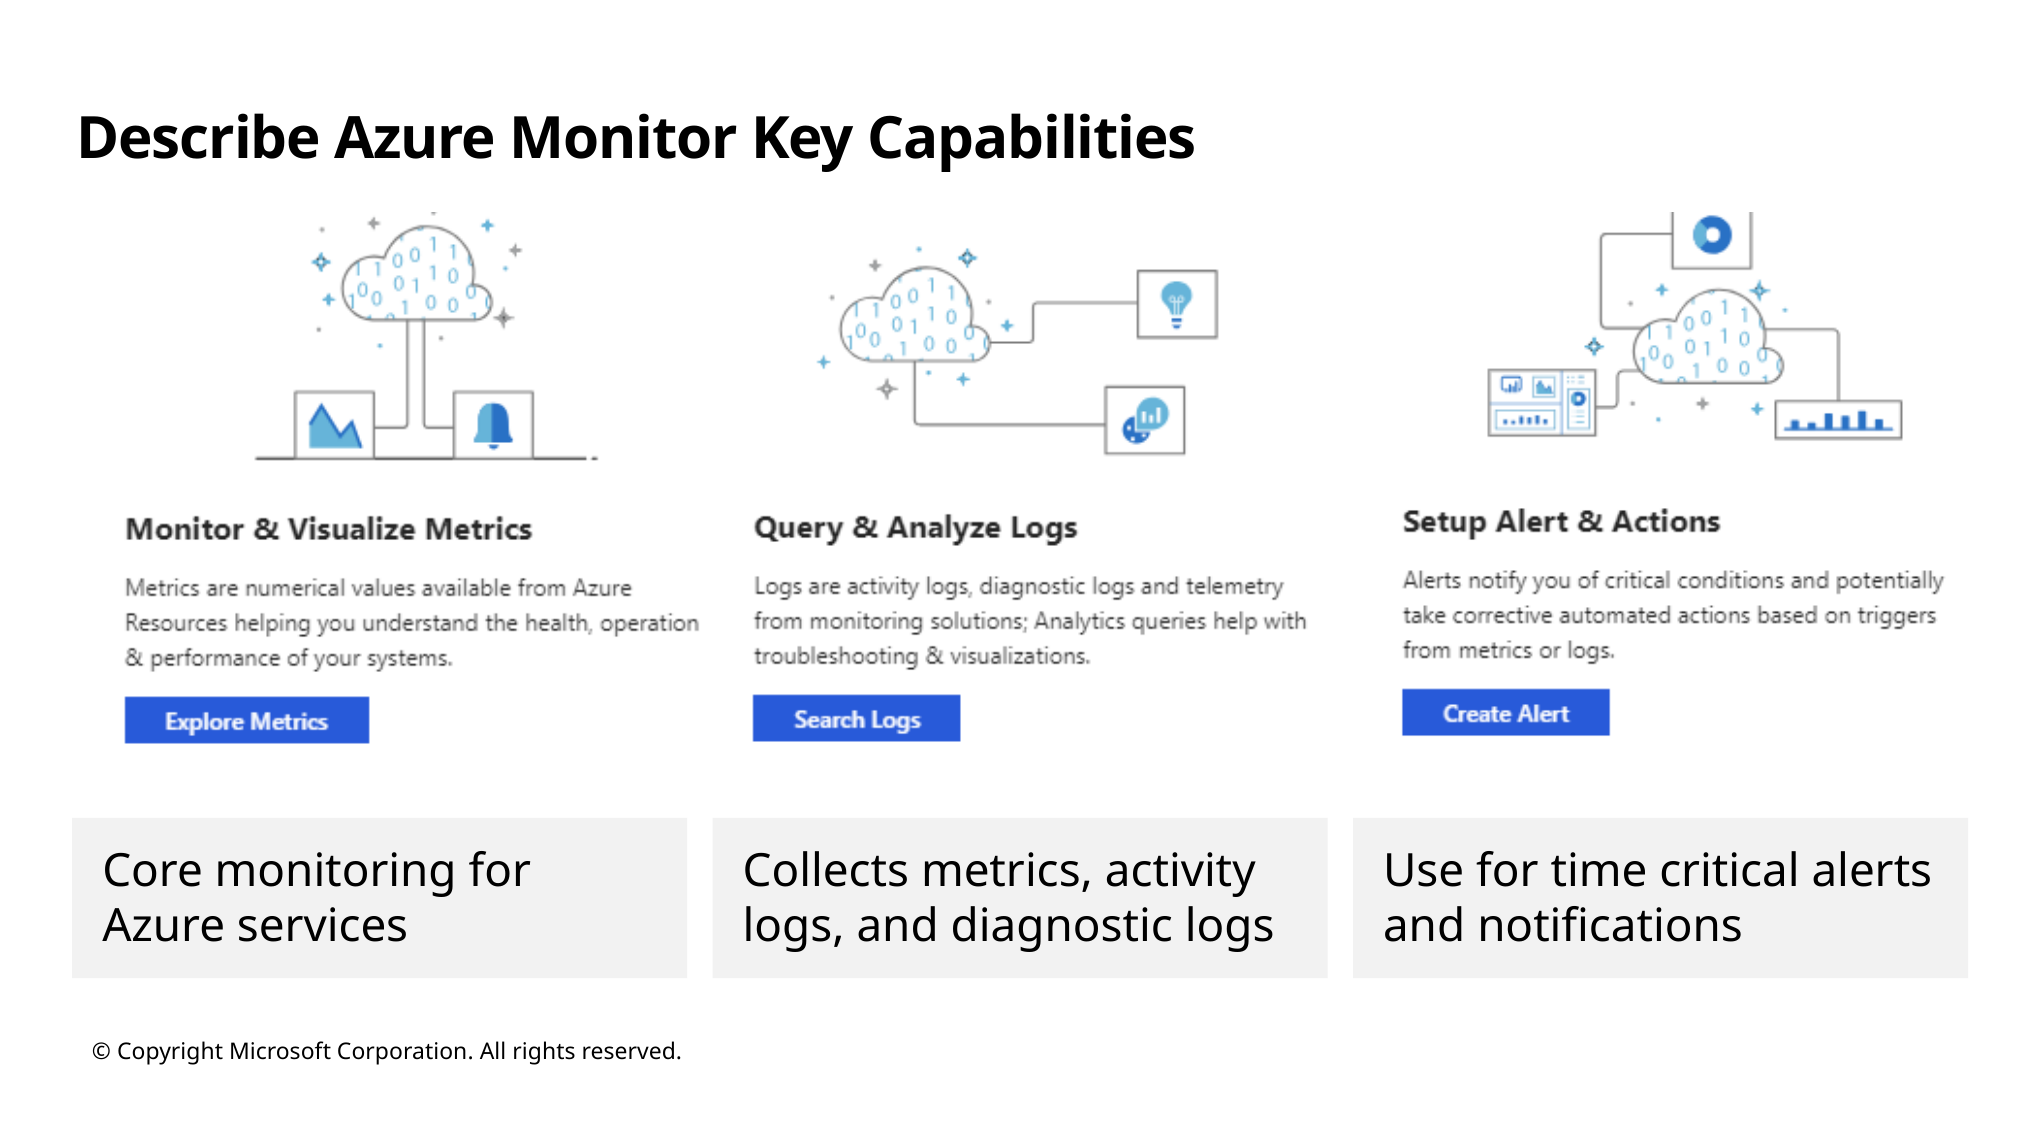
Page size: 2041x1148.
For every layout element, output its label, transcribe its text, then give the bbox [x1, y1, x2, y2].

text_box Use for time critical alerts and notifications [1353, 817, 1969, 979]
title Describe Azure Monitor Key Capabilities [76, 93, 1968, 230]
text_box Collects metrics, activity logs, and diagnostic logs [712, 817, 1328, 979]
text_box Core monitoring for Azure services [72, 817, 688, 979]
picture [76, 205, 1964, 771]
